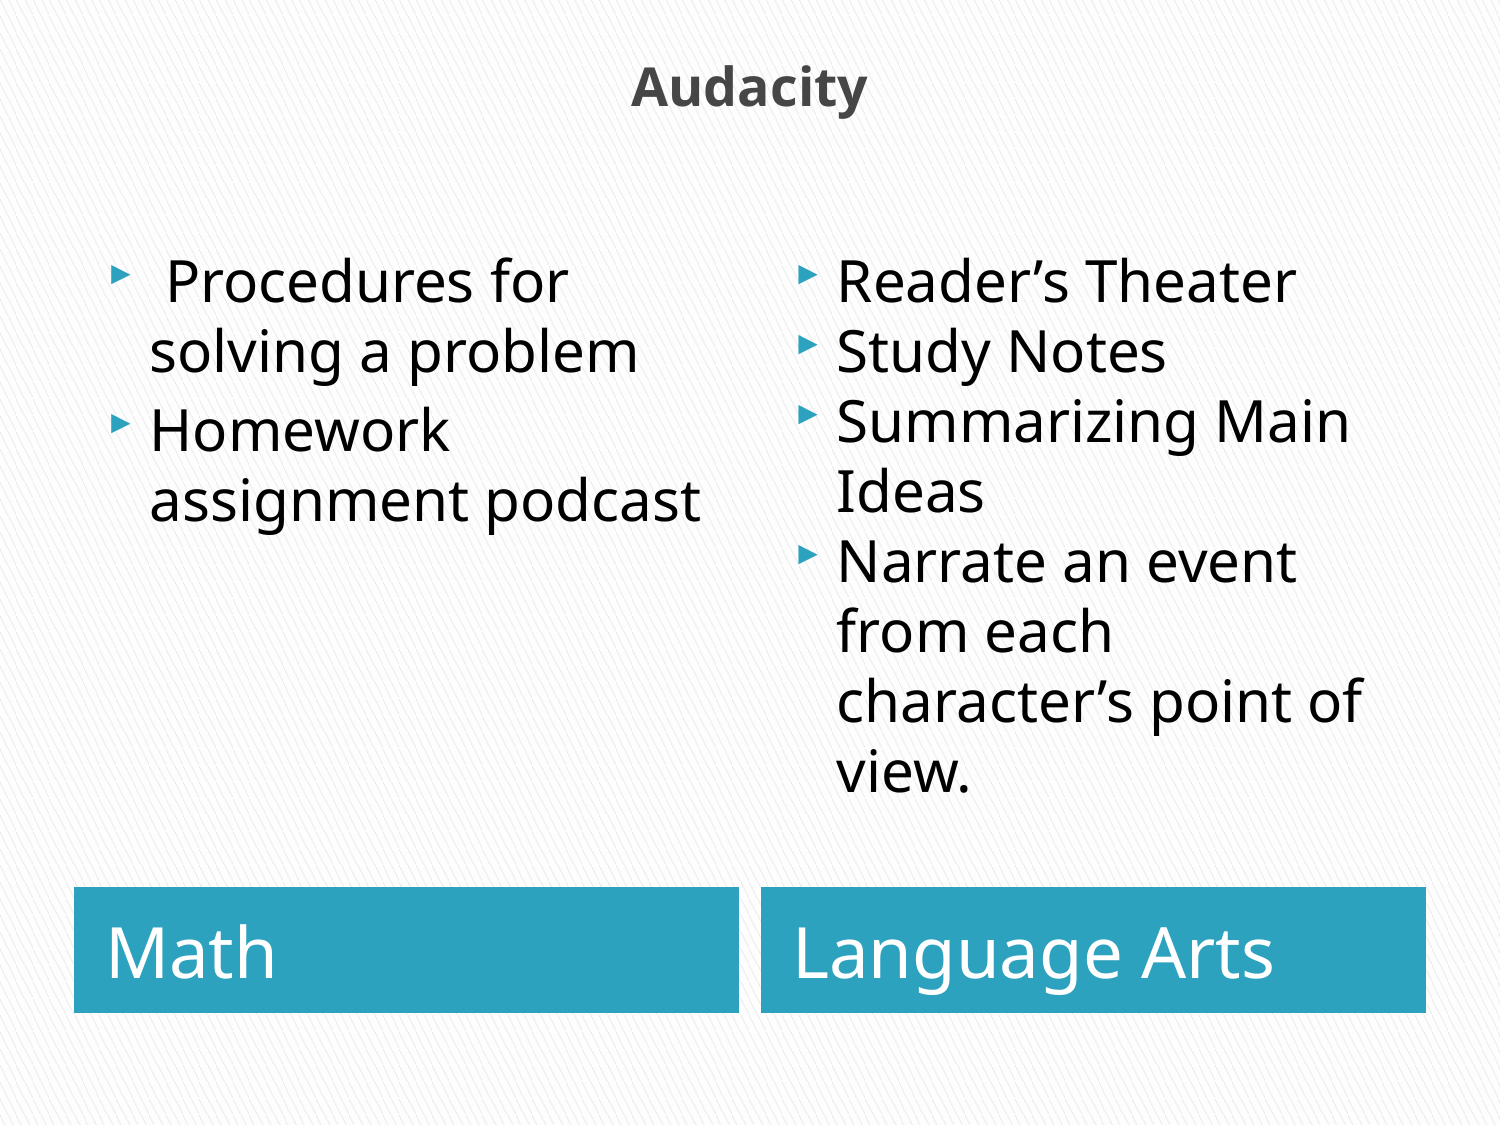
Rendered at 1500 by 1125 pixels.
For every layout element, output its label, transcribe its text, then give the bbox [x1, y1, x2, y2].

list Language Arts [761, 887, 1426, 1013]
list Procedures for solving a problem Homework assignment podcast [74, 236, 738, 884]
title Audacity [75, 44, 1425, 125]
list Math [74, 887, 739, 1013]
list Reader’s Theater Study Notes Summarizing Main Ideas Narrate an event from each character’s point of view. [761, 236, 1426, 884]
